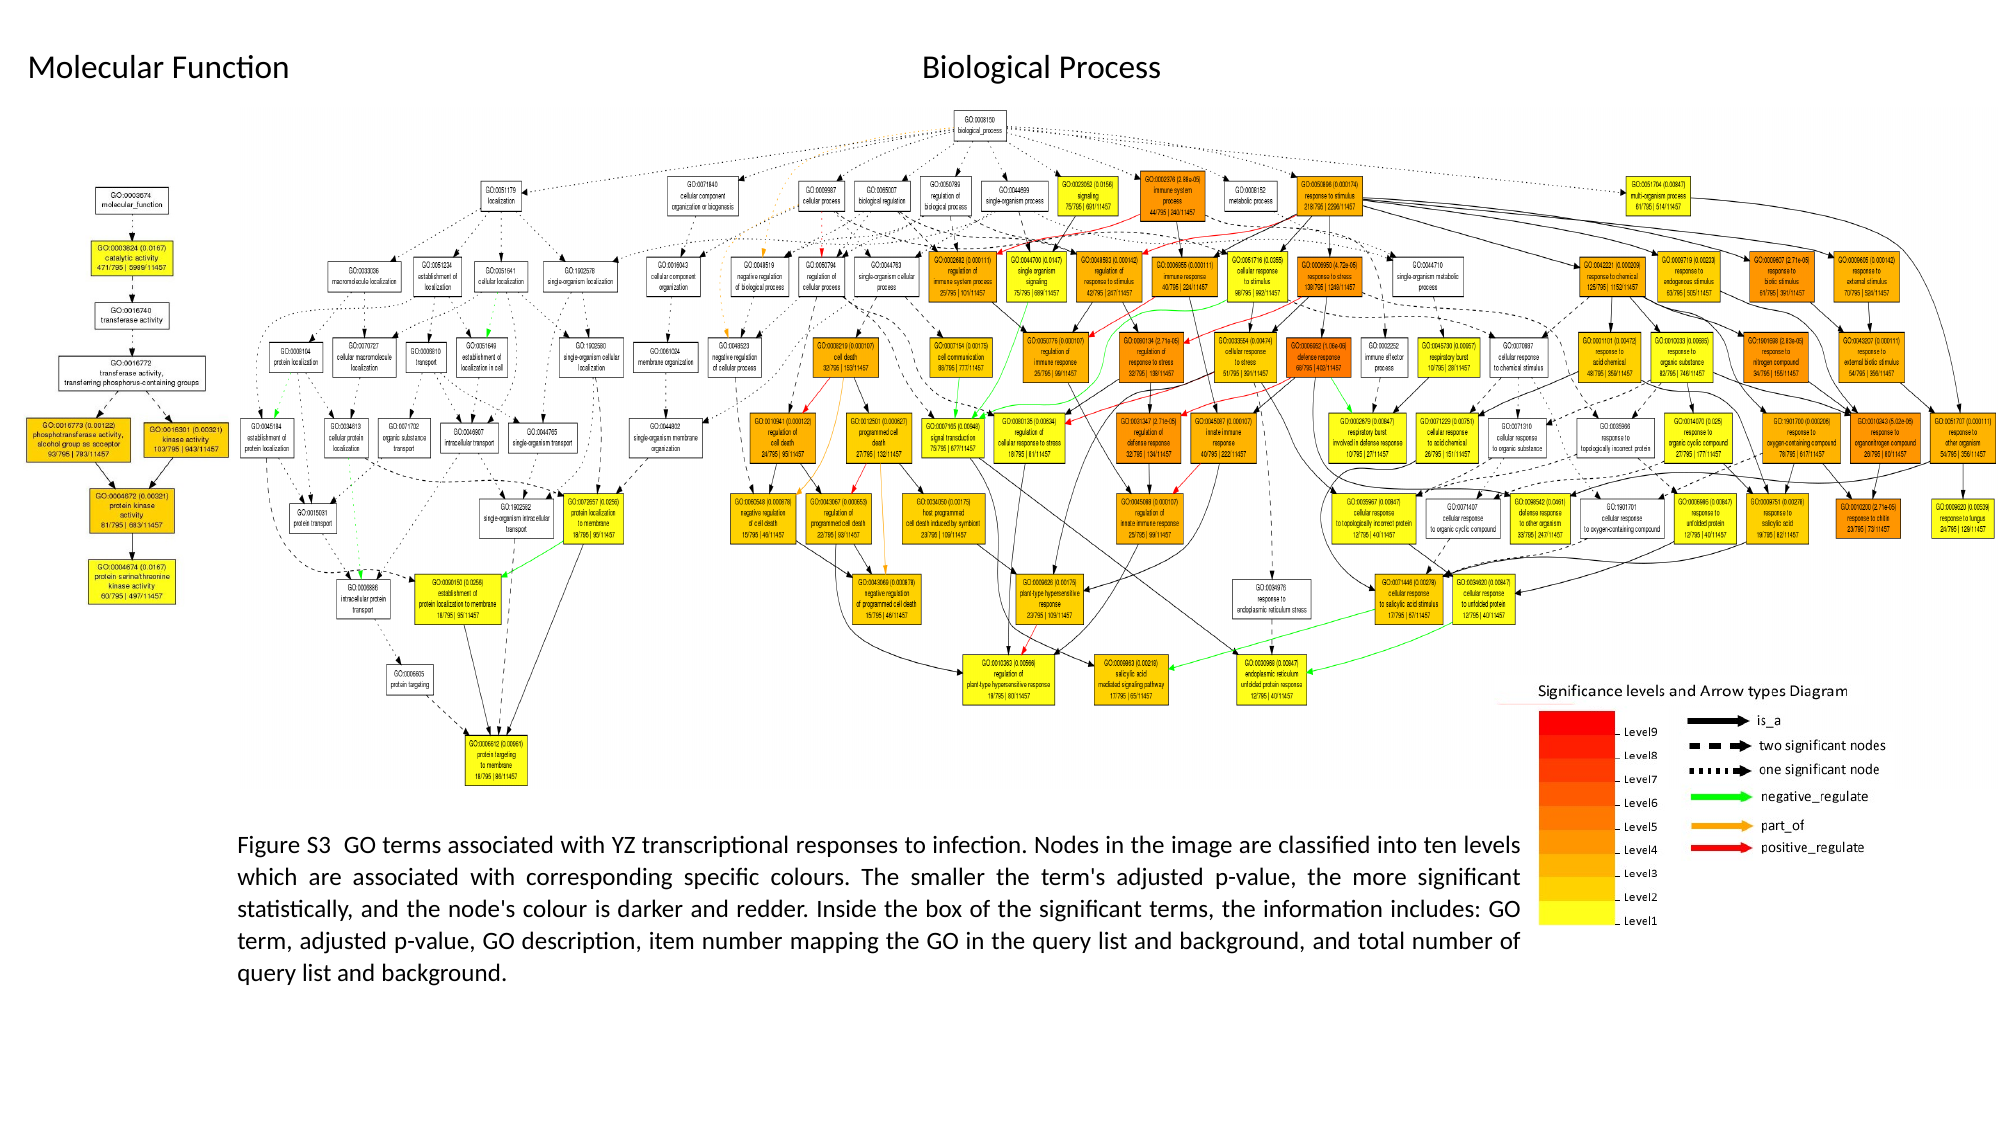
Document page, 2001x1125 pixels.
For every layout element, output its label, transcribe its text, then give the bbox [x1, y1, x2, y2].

text_box Biological Process [907, 37, 1177, 93]
picture [238, 107, 1998, 789]
text_box Molecular Function [12, 37, 305, 93]
picture [23, 182, 231, 607]
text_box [1494, 675, 1896, 932]
text_box Figure S3 GO terms associated with YZ transcriptional responses to infection. Nodes in the image are classified into ten levels which are associated with corresponding specific colours. The smaller the term's adjusted p-value, the more significant statistically, and the node's colour is darker and redder. Inside the box of the significant terms, the information includes: GO term, adjusted p-value, GO description, item number mapping the GO in the query list and background, and total number of query list and background. [222, 818, 1536, 994]
